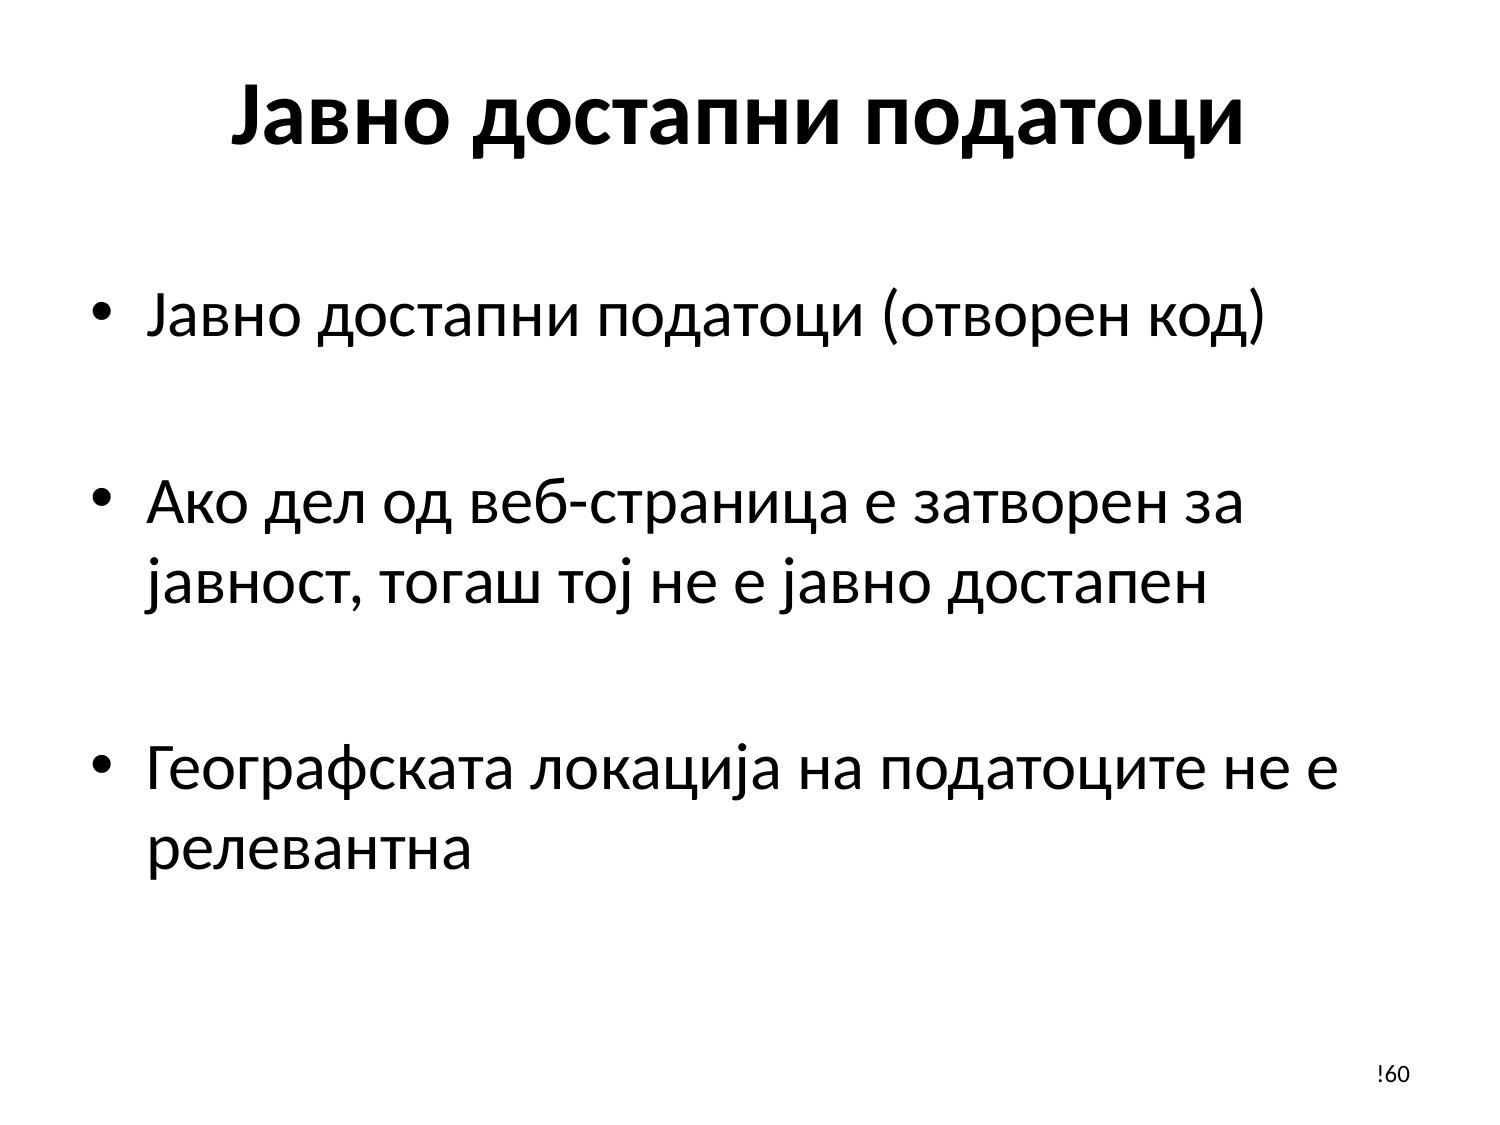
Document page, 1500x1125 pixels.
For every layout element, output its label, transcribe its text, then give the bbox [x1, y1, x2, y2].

list Јавно достапни податоци (отворен код) Ако дел од веб-страница е затворен за јавност, тогаш тој не е јавно достапен Географската локација на податоците не е релевантна [75, 262, 1425, 1005]
title Јавно достапни податоци [75, 45, 1425, 233]
slide_number !60 [1074, 1042, 1425, 1103]
